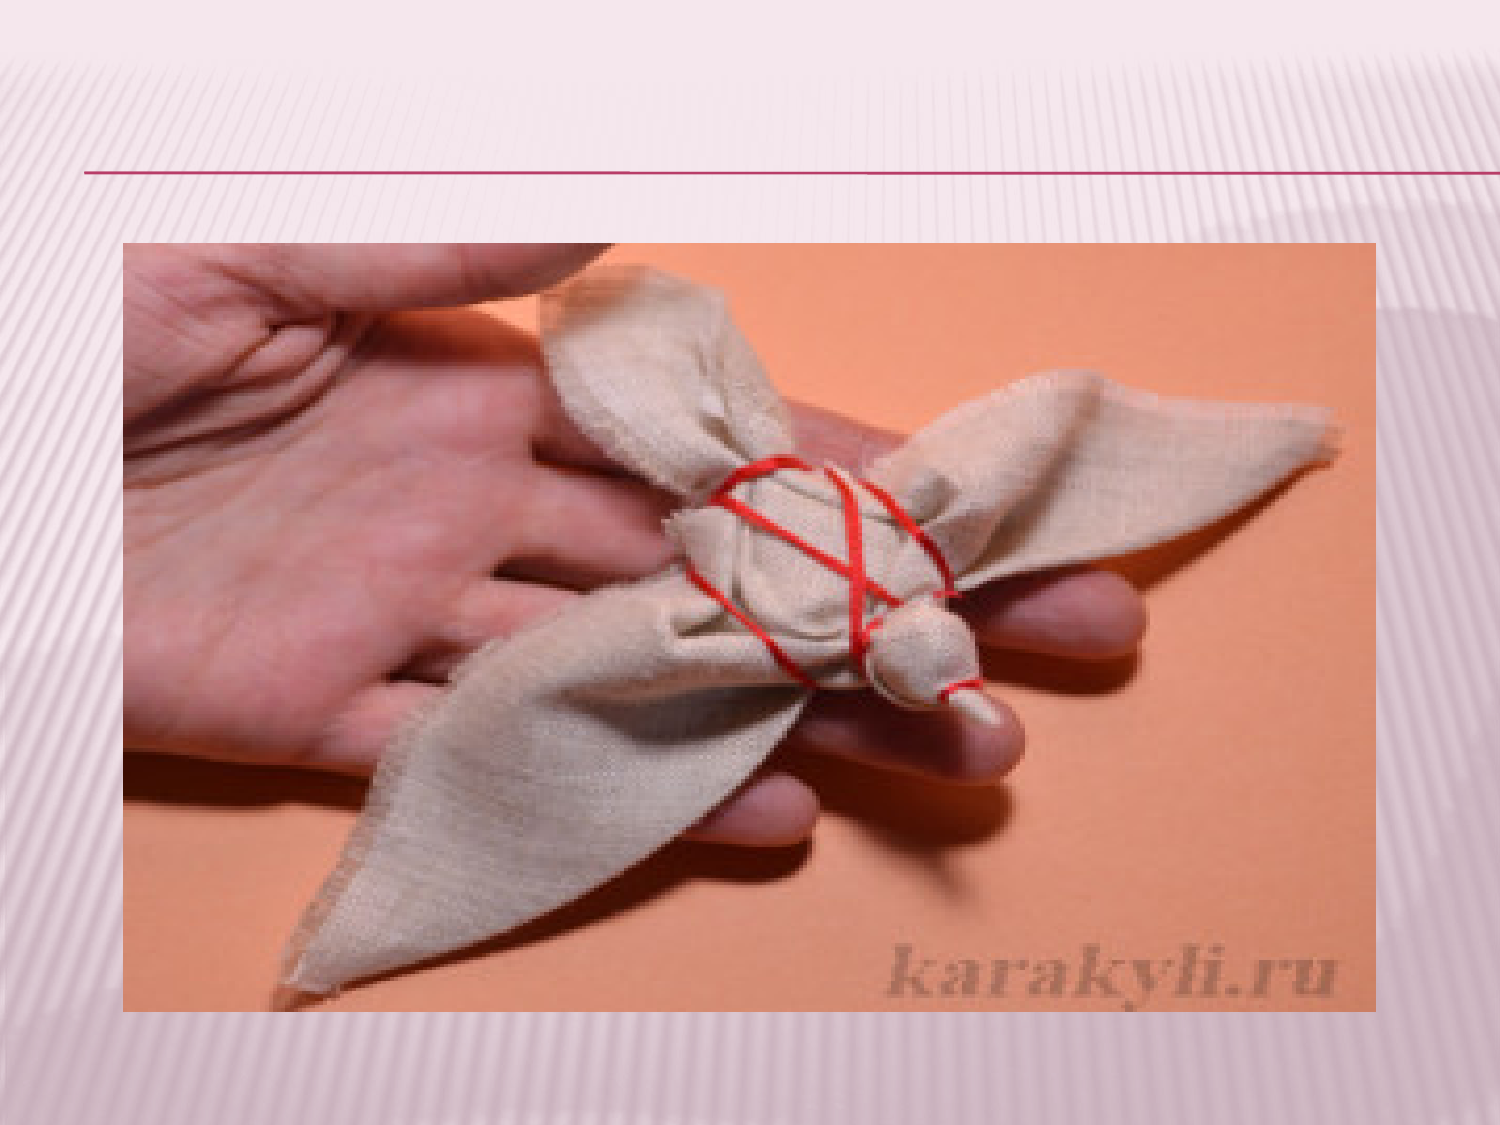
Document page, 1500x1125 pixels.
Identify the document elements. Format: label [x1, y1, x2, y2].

list [123, 243, 1377, 1012]
title [50, 75, 1475, 213]
